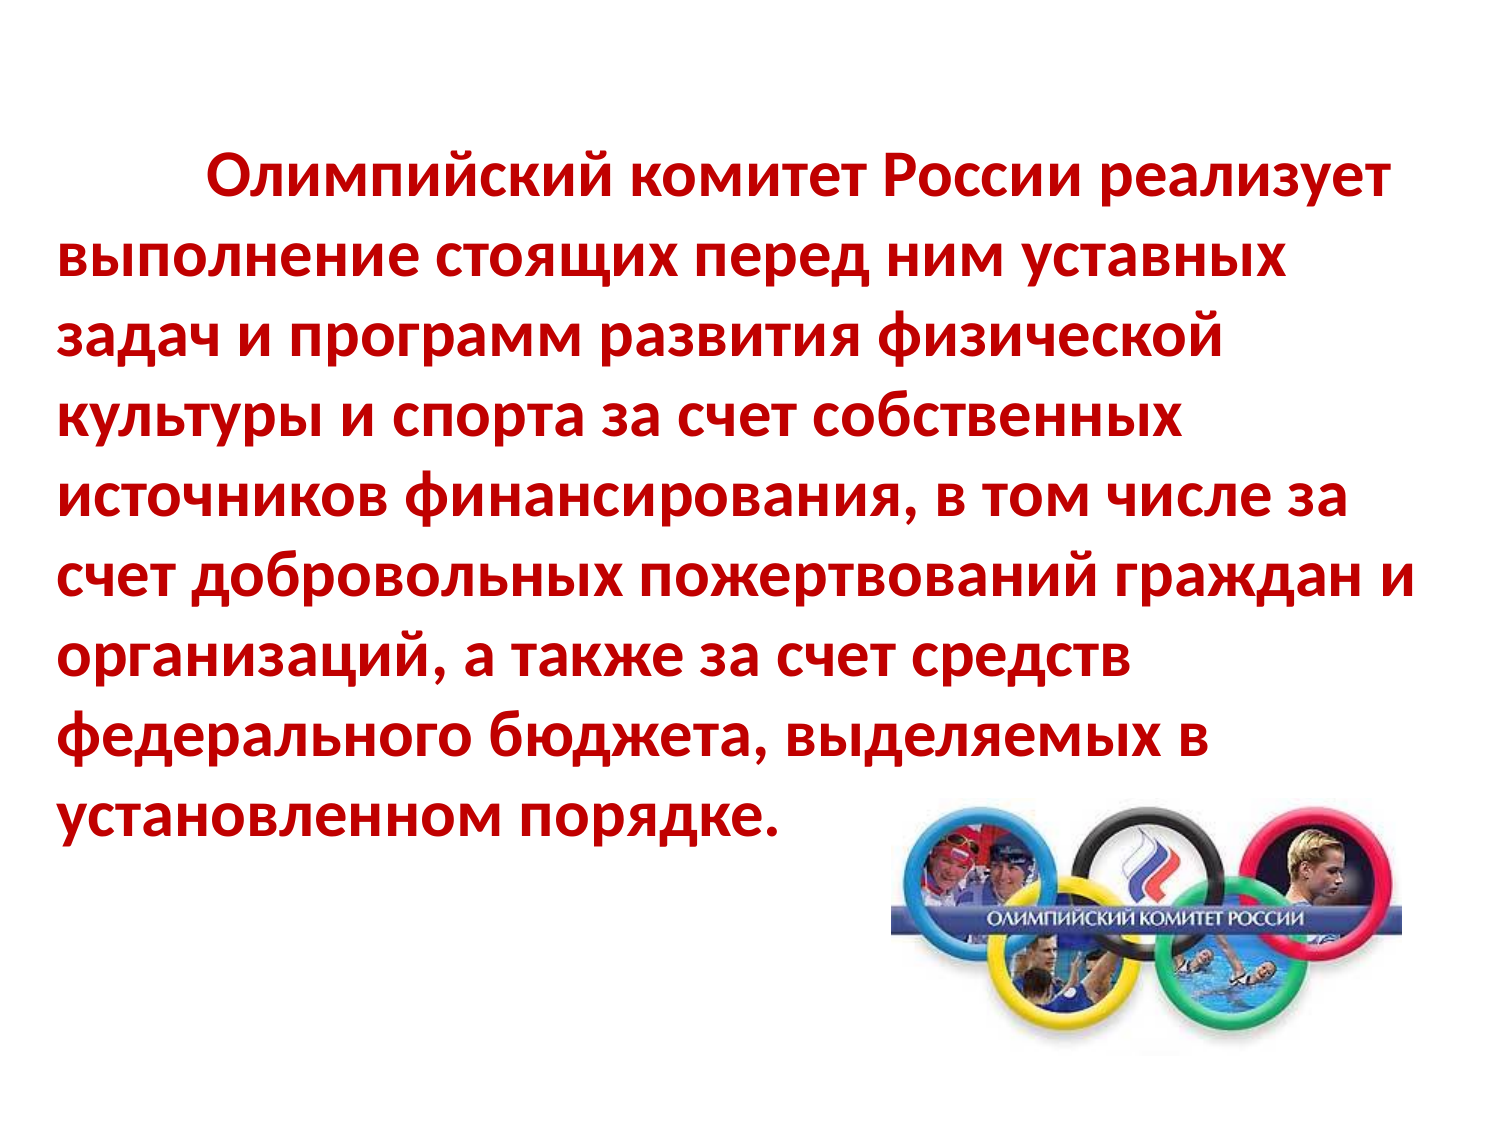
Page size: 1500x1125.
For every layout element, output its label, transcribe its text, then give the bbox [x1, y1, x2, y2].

picture [891, 798, 1402, 1056]
list Олимпийский комитет России реализует выполнение стоящих перед ним уставных задач и программ развития физической культуры и спорта за счет собственных источников финансирования, в том числе за счет добровольных пожертвований граждан и организаций, а также за счет средств федерального бюджета, выделяемых в установленном порядке. [41, 231, 1459, 939]
